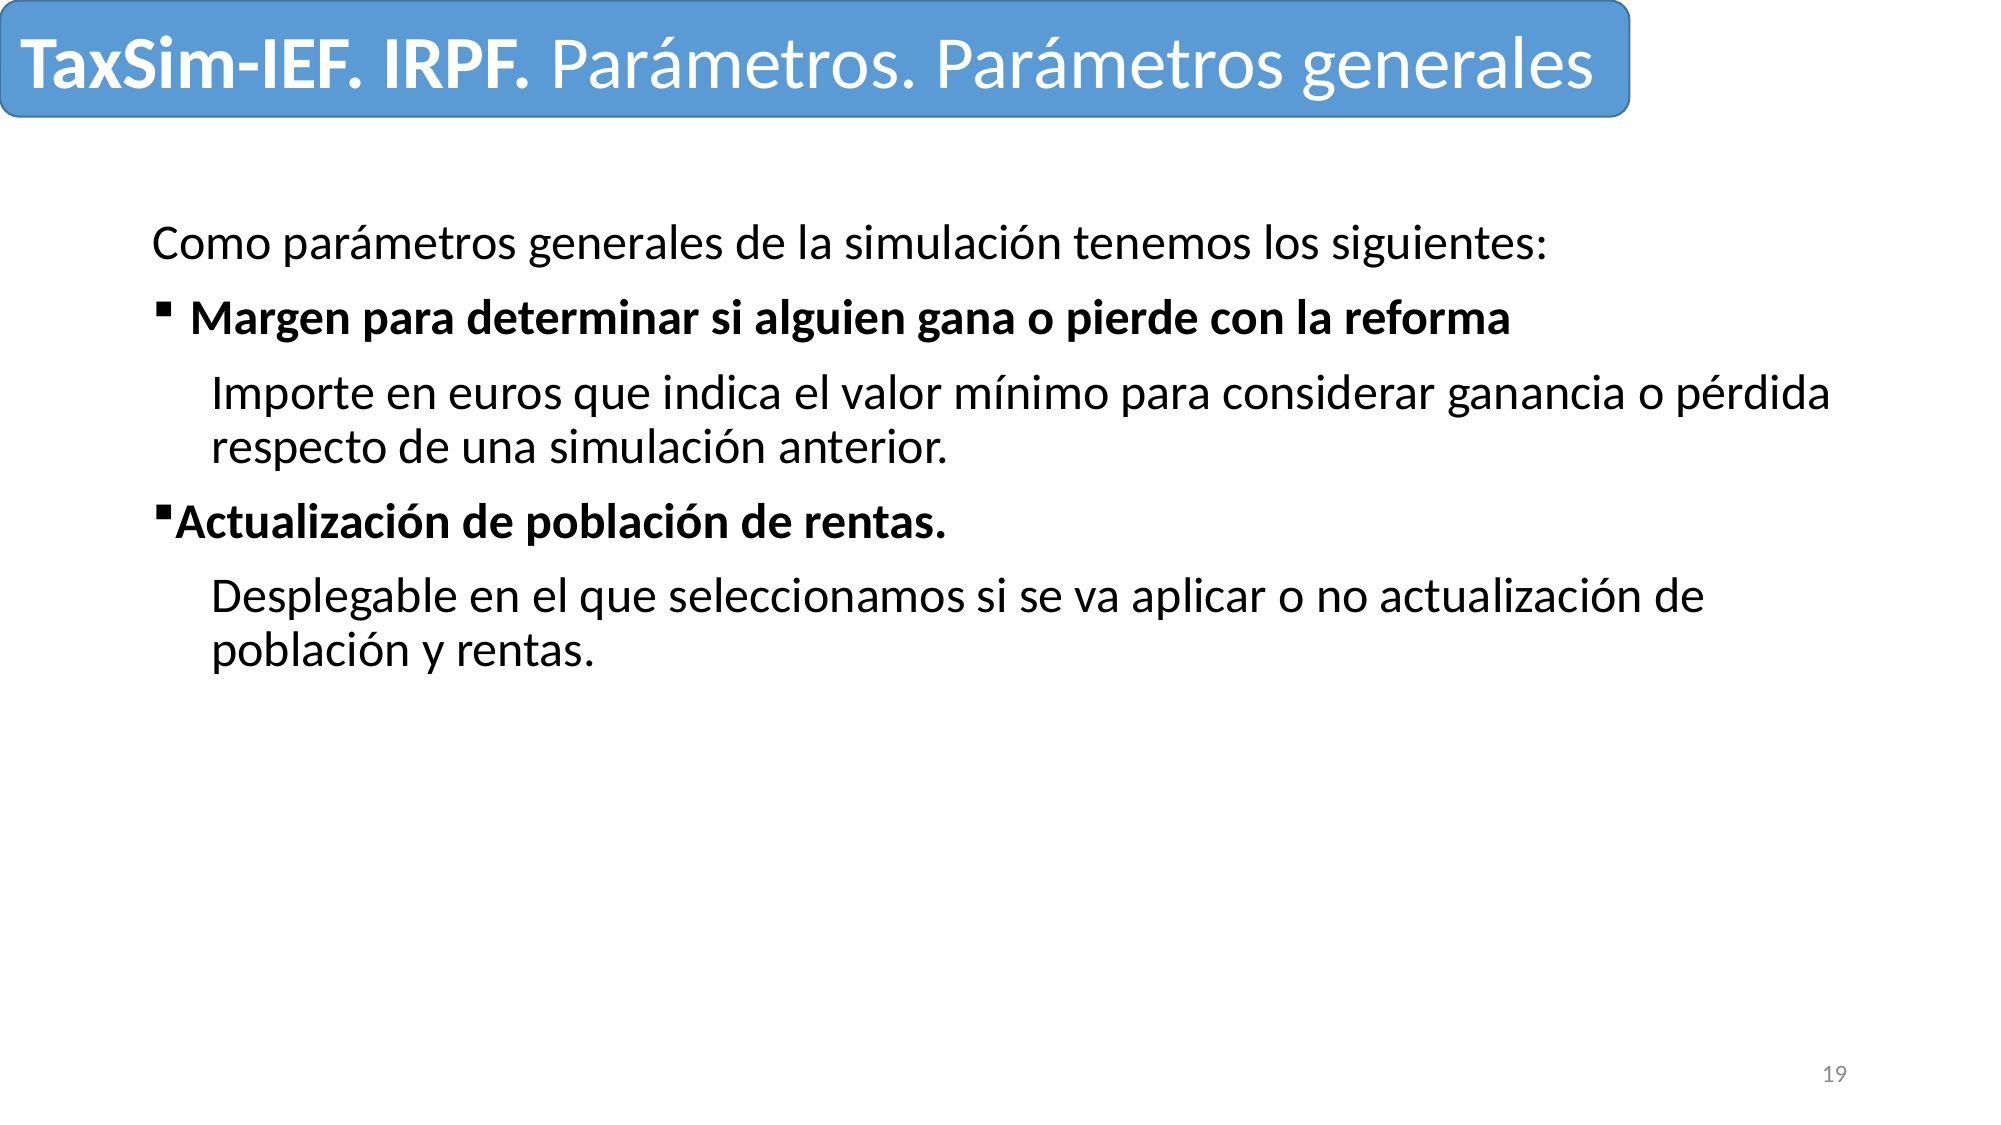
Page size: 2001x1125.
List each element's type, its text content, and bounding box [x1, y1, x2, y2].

list Como parámetros generales de la simulación tenemos los siguientes: Margen para determinar si alguien gana o pierde con la reforma Importe en euros que indica el valor mínimo para considerar ganancia o pérdida respecto de una simulación anterior. Actualización de población de rentas. Desplegable en el que seleccionamos si se va aplicar o no actualización de población y rentas. [137, 208, 1863, 711]
slide_number 19 [1412, 1042, 1863, 1103]
text_box TaxSim-IEF. IRPF. Parámetros. Parámetros generales [0, 0, 1631, 118]
